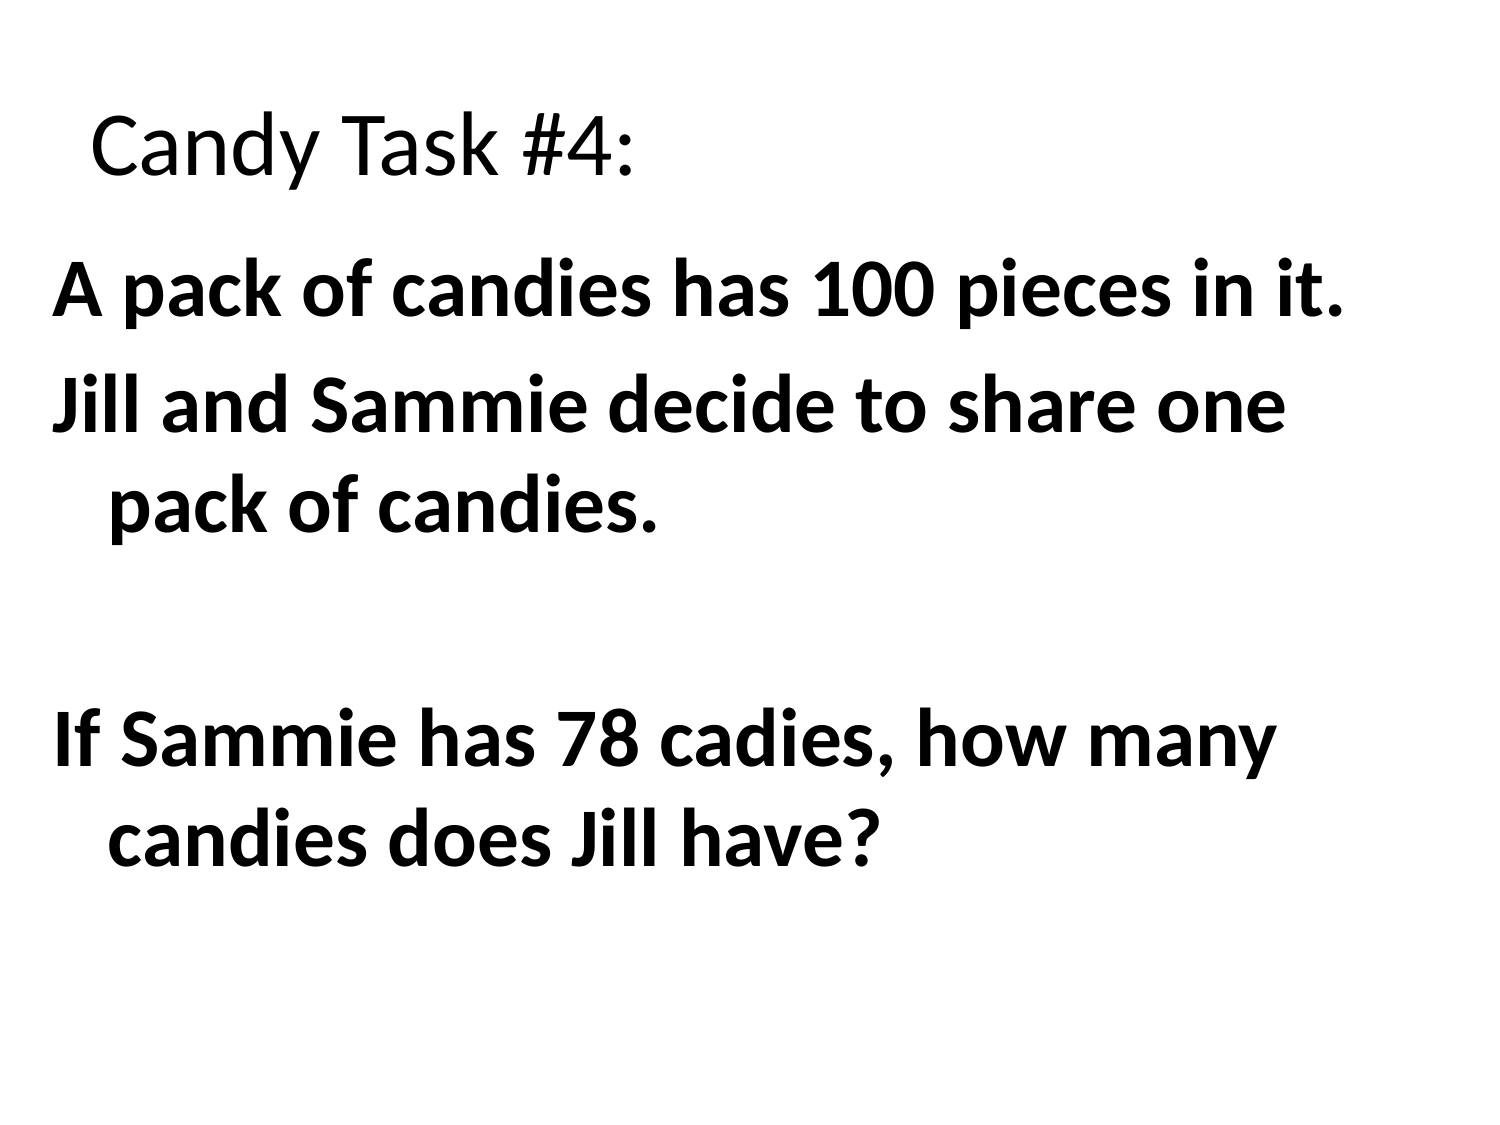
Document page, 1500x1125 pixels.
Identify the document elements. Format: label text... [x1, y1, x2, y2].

list A pack of candies has 100 pieces in it. Jill and Sammie decide to share one pack of candies. If Sammie has 78 cadies, how many candies does Jill have? [37, 224, 1388, 968]
title Candy Task #4: [75, 45, 1425, 233]
